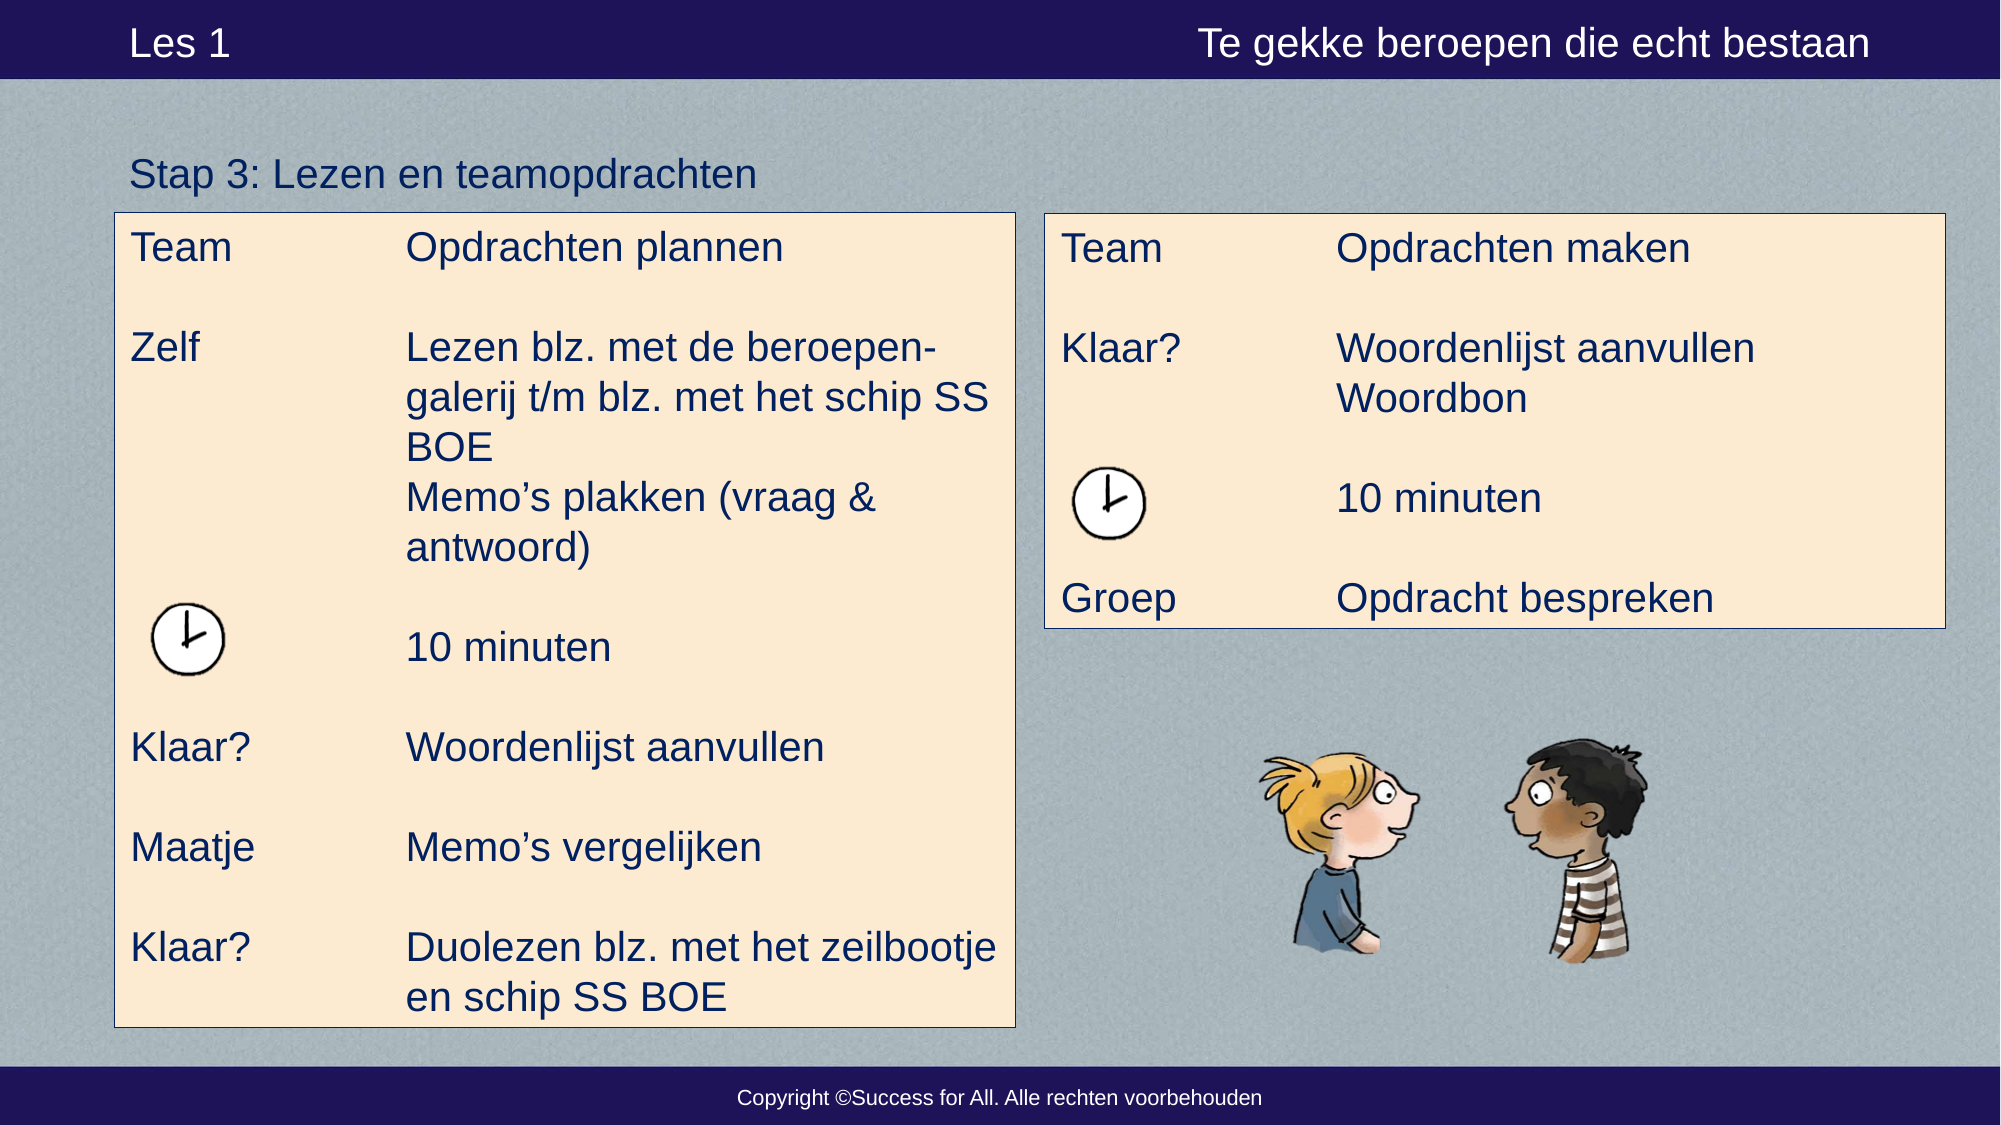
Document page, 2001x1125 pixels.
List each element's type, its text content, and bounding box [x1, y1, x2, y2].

text_box Team Opdrachten maken Klaar? Woordenlijst aanvullen Woordbon 10 minuten Groep Opdracht bespreken [1044, 213, 1946, 629]
text_box Te gekke beroepen die echt bestaan [999, 8, 1886, 73]
text_box Stap 3: Lezen en teamopdrachten [114, 139, 907, 205]
text_box Copyright ©Success for All. Alle rechten voorbehouden [0, 1076, 2000, 1125]
text_box Team Opdrachten plannen Zelf Lezen blz. met de beroepen- galerij t/m blz. met het schip SS BOE Memo’s plakken (vraag & antwoord) 10 minuten Klaar? Woordenlijst aanvullen Maatje Memo’s vergelijken Klaar? Duolezen blz. met het zeilbootje en schip SS BOE [114, 212, 1016, 1028]
picture [0, 0, 2001, 1125]
text_box Les 1 [114, 8, 354, 73]
